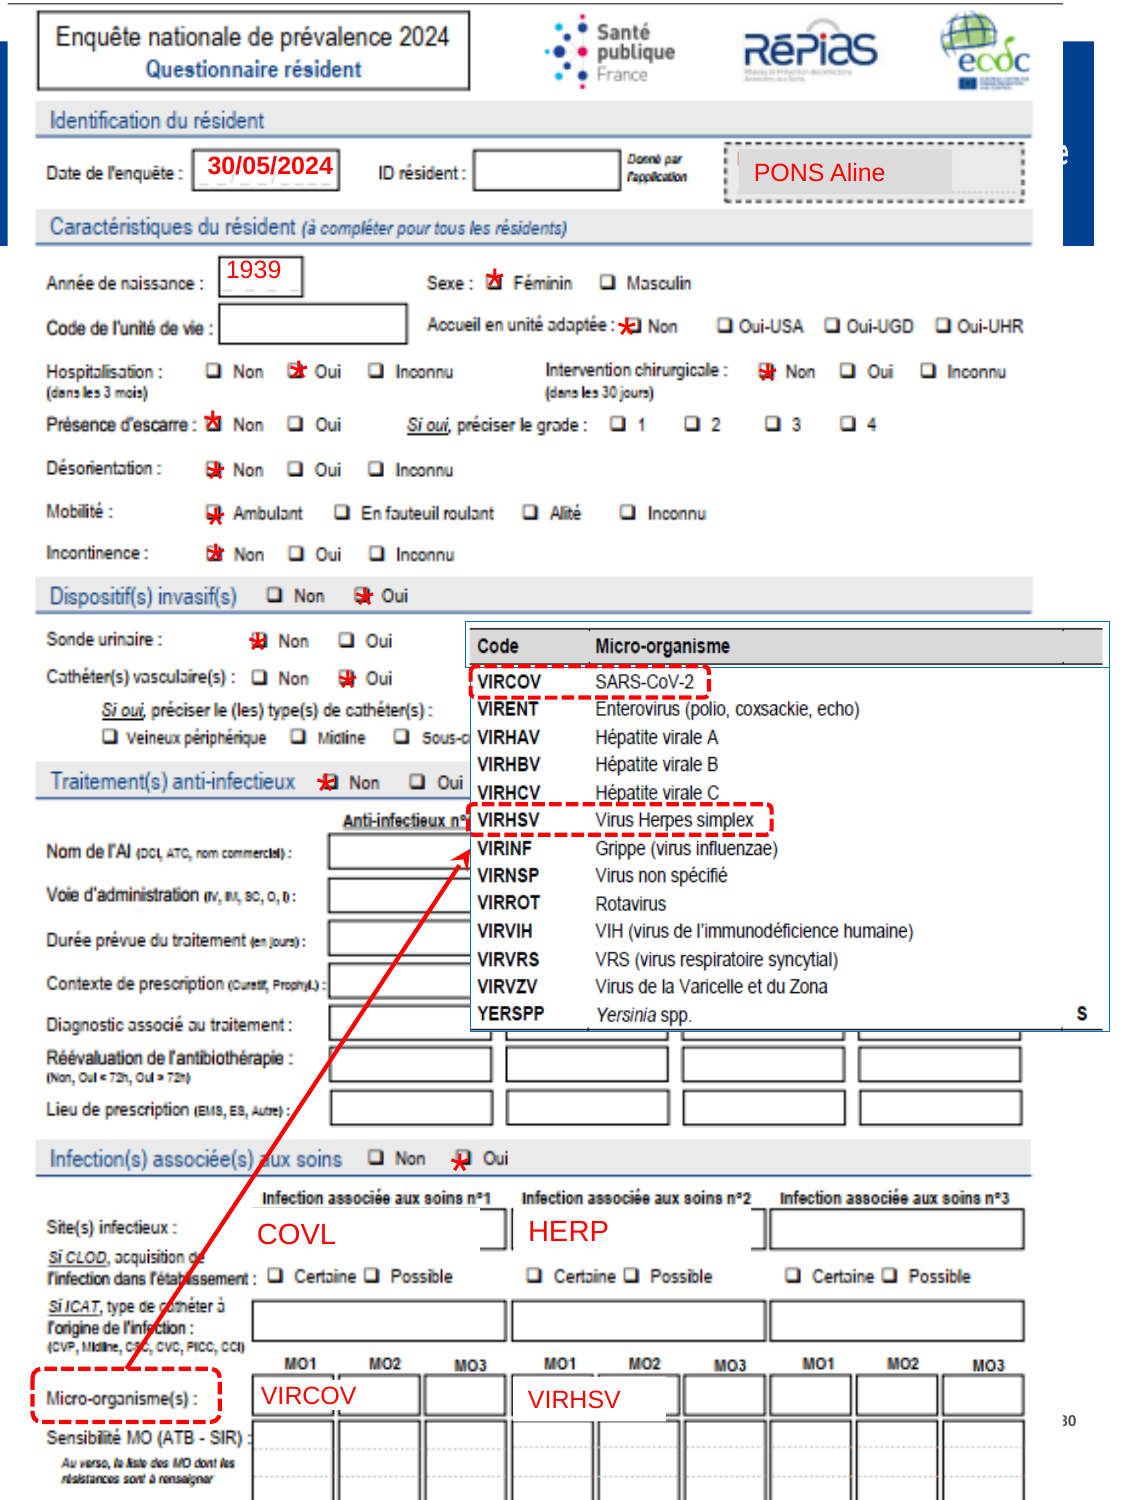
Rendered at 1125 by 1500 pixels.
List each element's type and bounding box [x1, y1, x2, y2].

picture [7, 3, 1068, 1500]
text_box [465, 621, 1110, 1032]
text_box [125, 848, 471, 1370]
